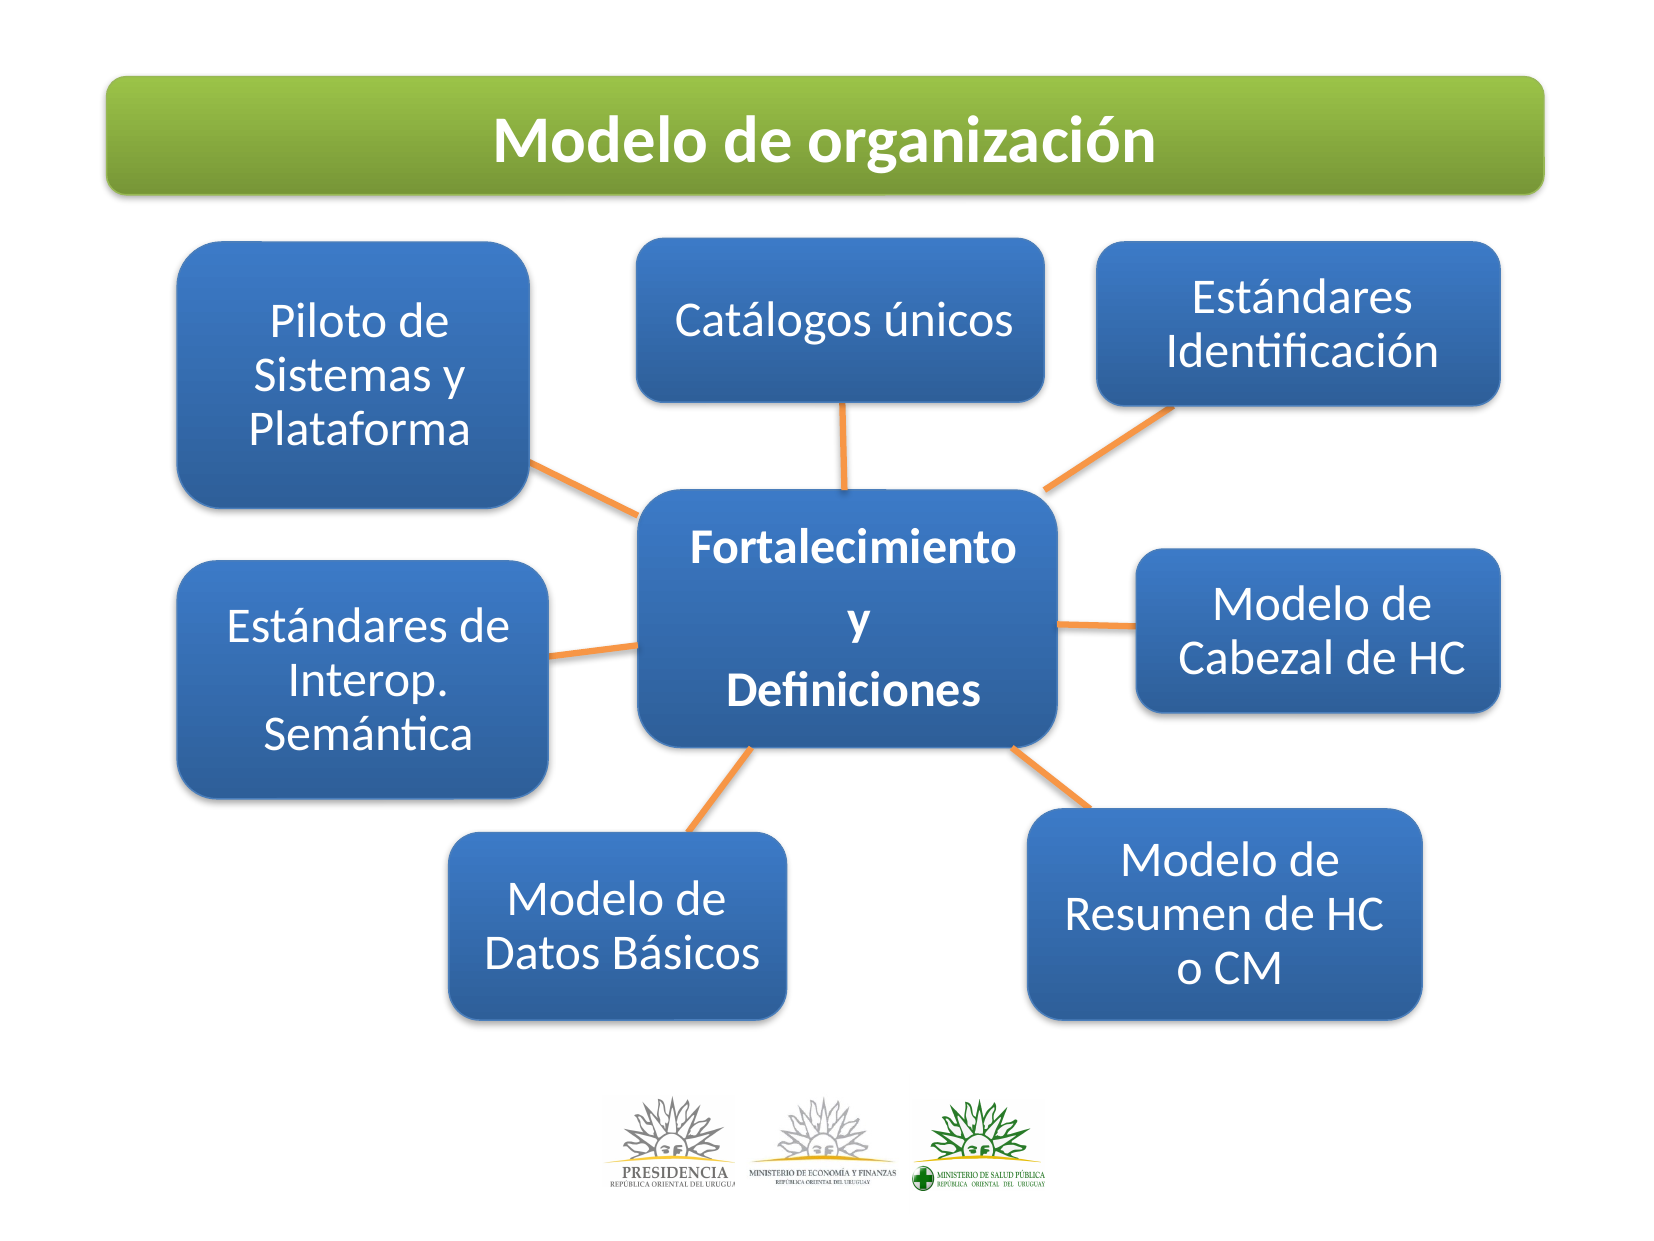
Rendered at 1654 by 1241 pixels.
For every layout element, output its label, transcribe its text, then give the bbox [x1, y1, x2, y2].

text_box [176, 241, 1501, 1058]
text_box Modelo de organización [105, 75, 1545, 196]
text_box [602, 1069, 1045, 1215]
